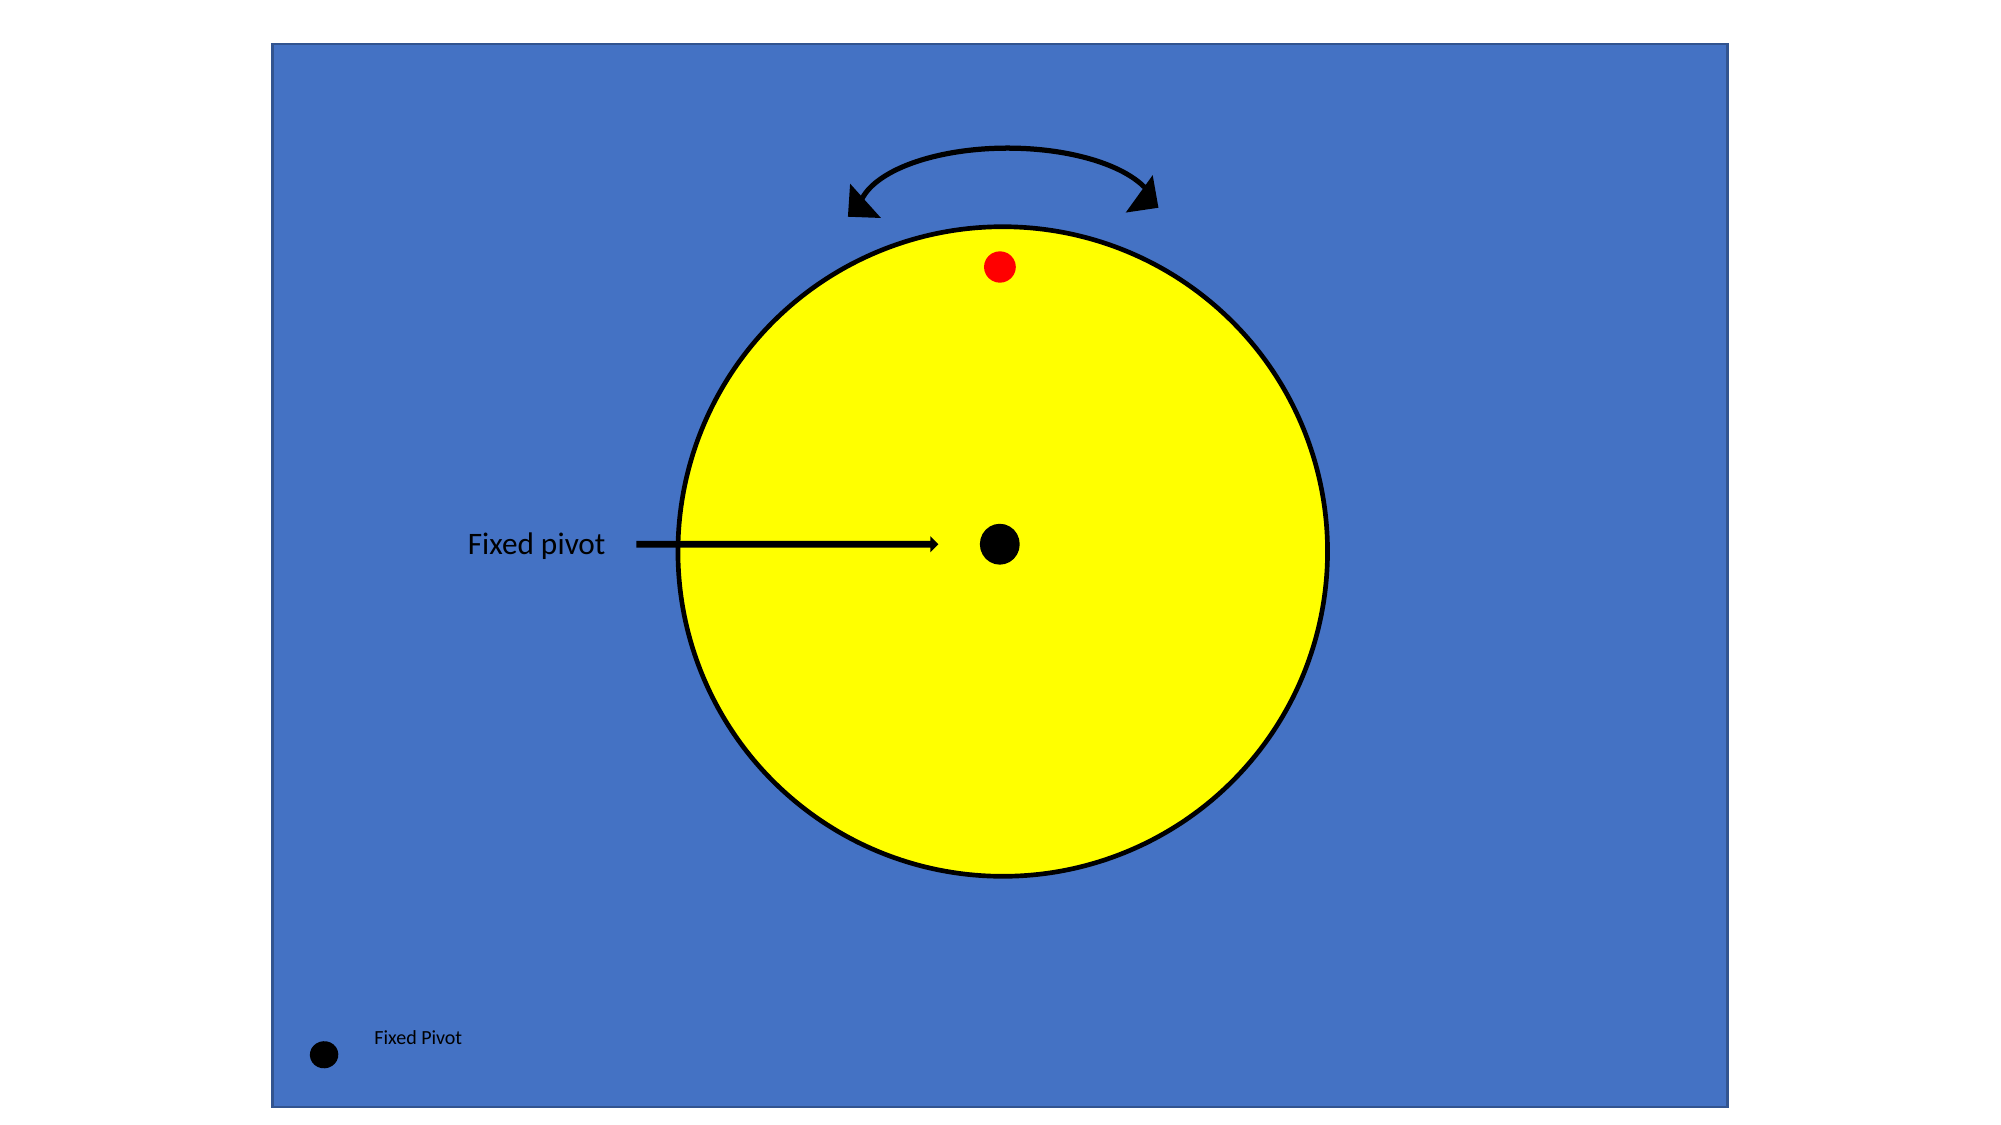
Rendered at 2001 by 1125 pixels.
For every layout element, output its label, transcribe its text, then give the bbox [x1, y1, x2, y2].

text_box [677, 226, 1328, 877]
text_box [846, 146, 1160, 226]
text_box [636, 540, 677, 548]
text_box [271, 43, 1729, 1108]
text_box Fixed pivot [453, 516, 677, 569]
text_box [310, 992, 499, 1079]
